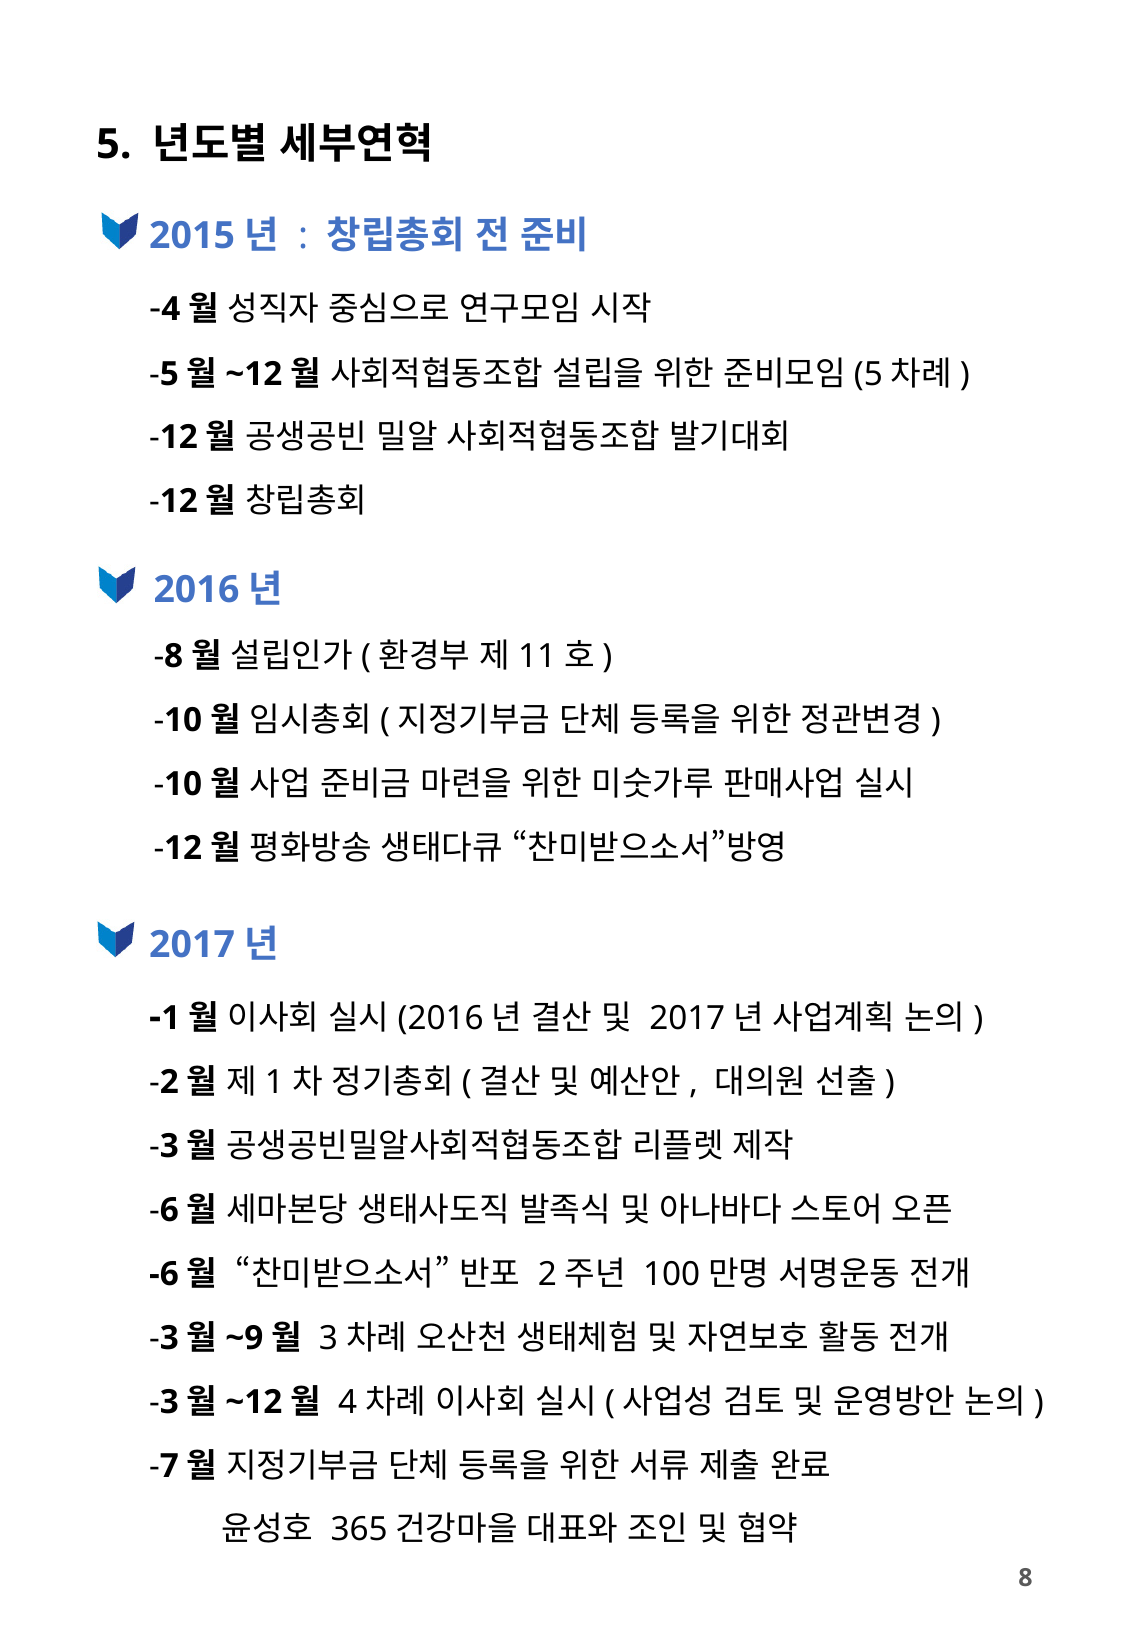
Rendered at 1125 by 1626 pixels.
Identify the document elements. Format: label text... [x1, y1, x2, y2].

text_box 2017년 -1월 이사회 실시(2016년 결산 및 2017년 사업계획 논의) -2월 제1차 정기총회(결산 및 예산안, 대의원 선출) -3월 공생공빈밀알사회적협동조합 리플렛 제작 -6월 세마본당 생태사도직 발족식 및 아나바다 스토어 오픈 -6월 “찬미받으소서” 반포 2주년 100만명 서명운동 전개 -3월~9월 3차례 오산천 생태체험 및 자연보호 활동 전개 -3월~12월 4차례 이사회 실시(사업성 검토 및 운영방안 논의) -7월 지정기부금 단체 등록을 위한 서류 제출 완료 윤성호 365건강마을 대표와 조인 및 협약 [134, 885, 1125, 1555]
text_box 2015년 : 창립총회 전 준비 -4월 성직자 중심으로 연구모임 시작 -5월~12월 사회적협동조합 설립을 위한 준비모임(5차례) -12월 공생공빈 밀알 사회적협동조합 발기대회 -12월 창립총회 [134, 176, 1013, 527]
text_box 8 [963, 1554, 1048, 1599]
picture [100, 210, 139, 250]
text_box 5. 년도별 세부연혁 [81, 109, 644, 225]
text_box 2016년 -8월 설립인가(환경부 제11호) -10월 임시총회(지정기부금 단체 등록을 위한 정관변경) -10월 사업 준비금 마련을 위한 미숫가루 판매사업 실시 -12월 평화방송 생태다큐 “찬미받으소서”방영 [138, 531, 1013, 874]
picture [96, 919, 135, 959]
picture [97, 564, 136, 604]
